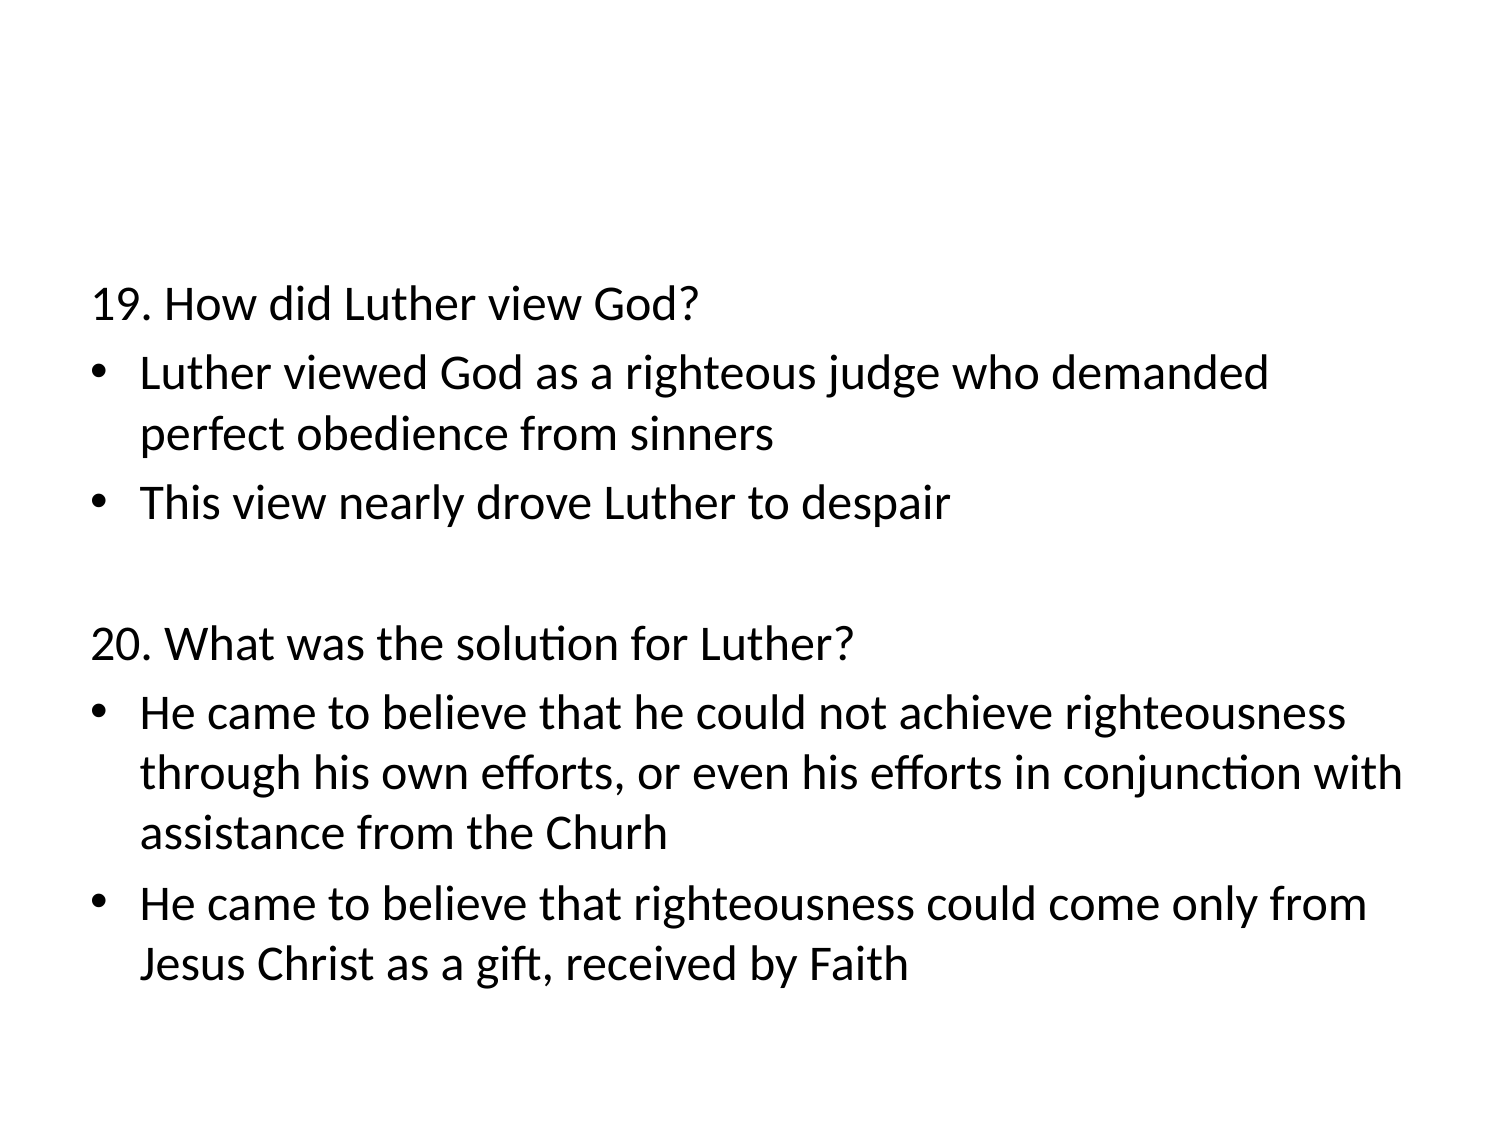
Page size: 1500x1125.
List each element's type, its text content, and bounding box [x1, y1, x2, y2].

list 19. How did Luther view God? Luther viewed God as a righteous judge who demanded perfect obedience from sinners This view nearly drove Luther to despair 20. What was the solution for Luther? He came to believe that he could not achieve righteousness through his own efforts, or even his efforts in conjunction with assistance from the Churh He came to believe that righteousness could come only from Jesus Christ as a gift, received by Faith [75, 262, 1425, 1005]
